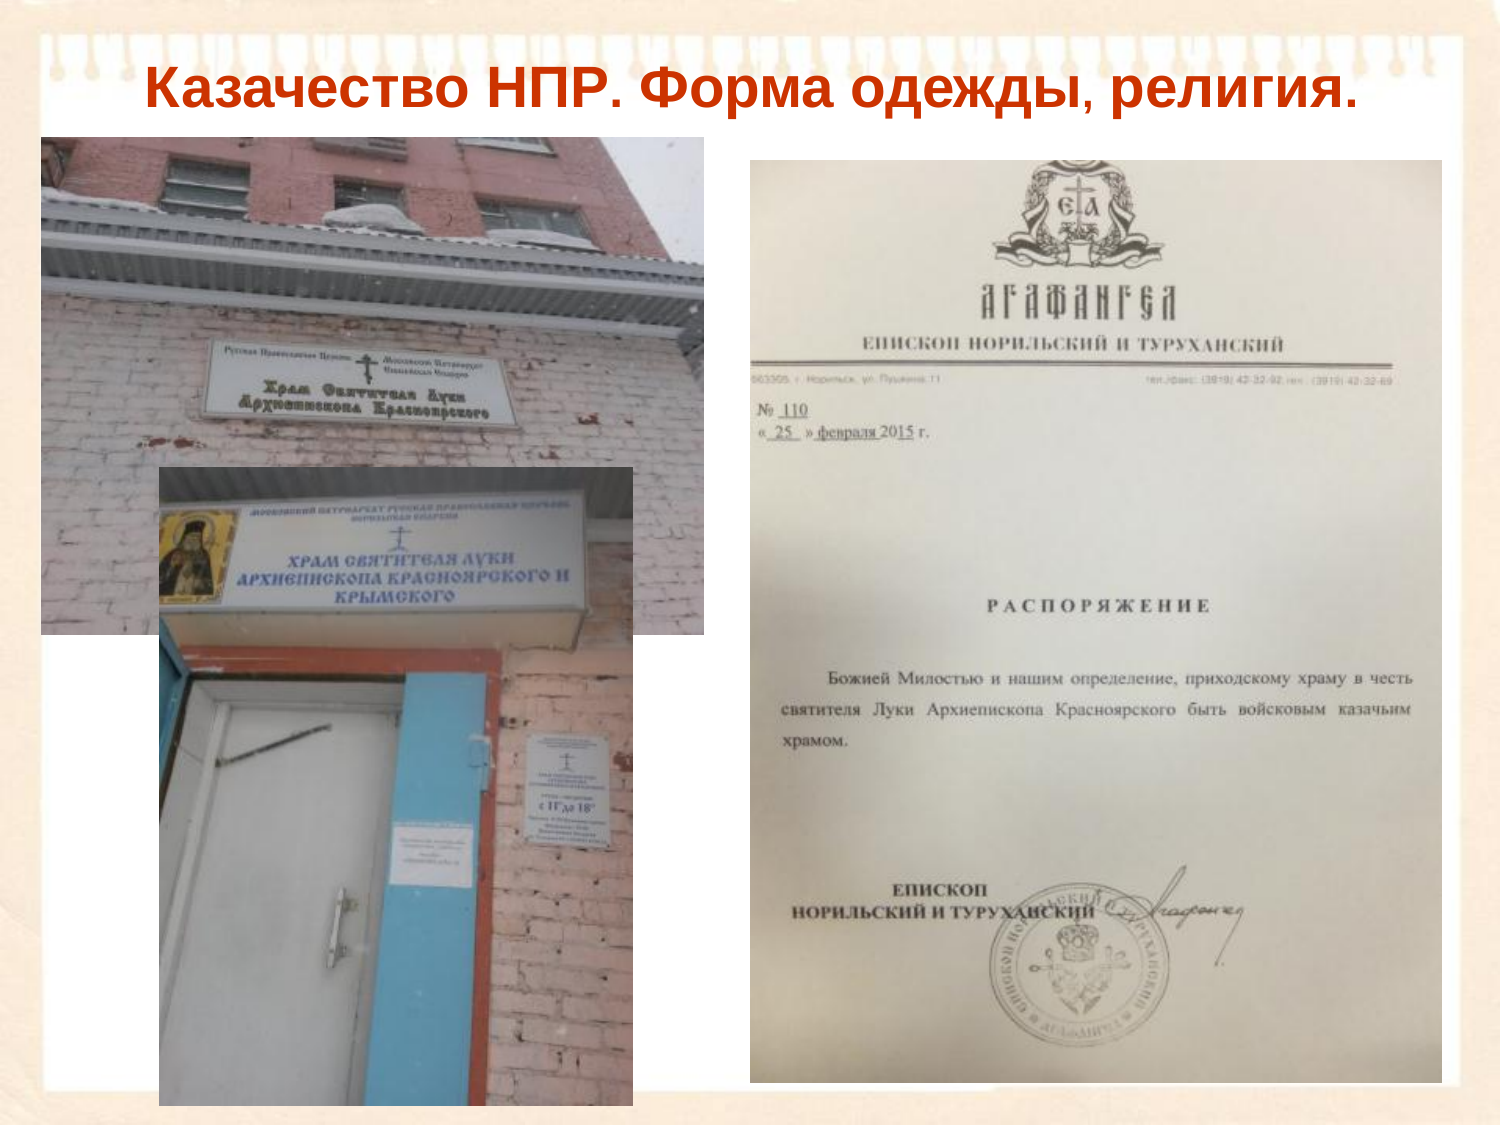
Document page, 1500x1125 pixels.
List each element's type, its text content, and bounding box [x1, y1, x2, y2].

picture [0, 0, 1500, 1125]
title Казачество НПР. Форма одежды, религия. [76, 42, 1428, 126]
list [750, 160, 1442, 1083]
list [40, 136, 704, 635]
